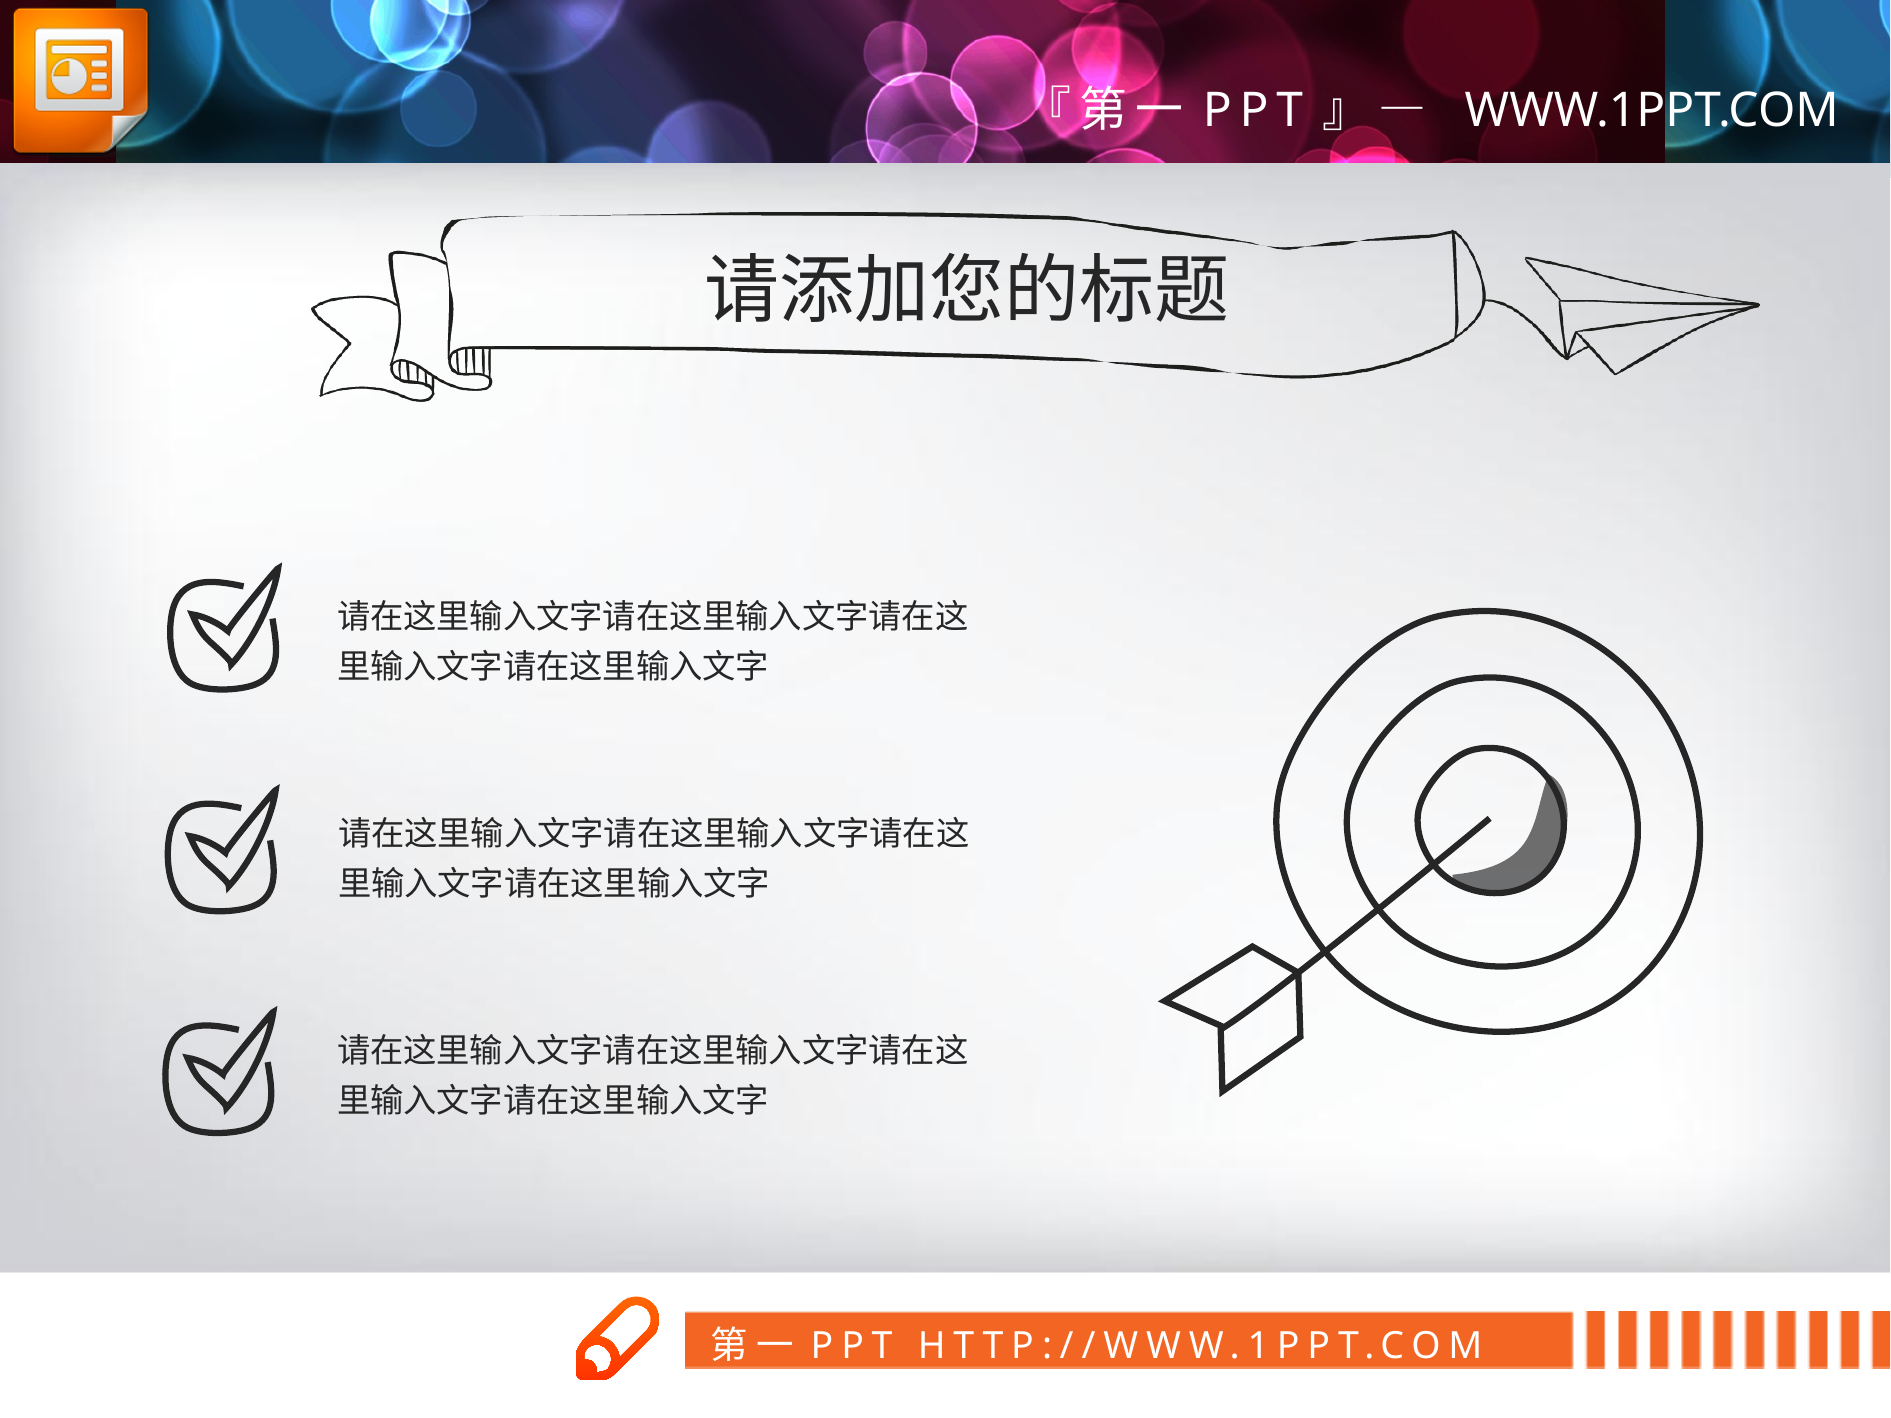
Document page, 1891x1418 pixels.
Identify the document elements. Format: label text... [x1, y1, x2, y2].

text_box 请在这里输入文字请在这里输入文字请在这里输入文字请在这里输入文字 [323, 795, 999, 910]
picture [0, 0, 1891, 1275]
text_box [169, 568, 279, 690]
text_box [1172, 796, 1471, 1104]
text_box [165, 1011, 274, 1134]
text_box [167, 789, 276, 912]
text_box 请在这里输入文字请在这里输入文字请在这里输入文字请在这里输入文字 [322, 577, 998, 693]
picture [685, 1311, 1891, 1369]
text_box 请在这里输入文字请在这里输入文字请在这里输入文字请在这里输入文字 [322, 1011, 998, 1127]
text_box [1276, 611, 1702, 1031]
